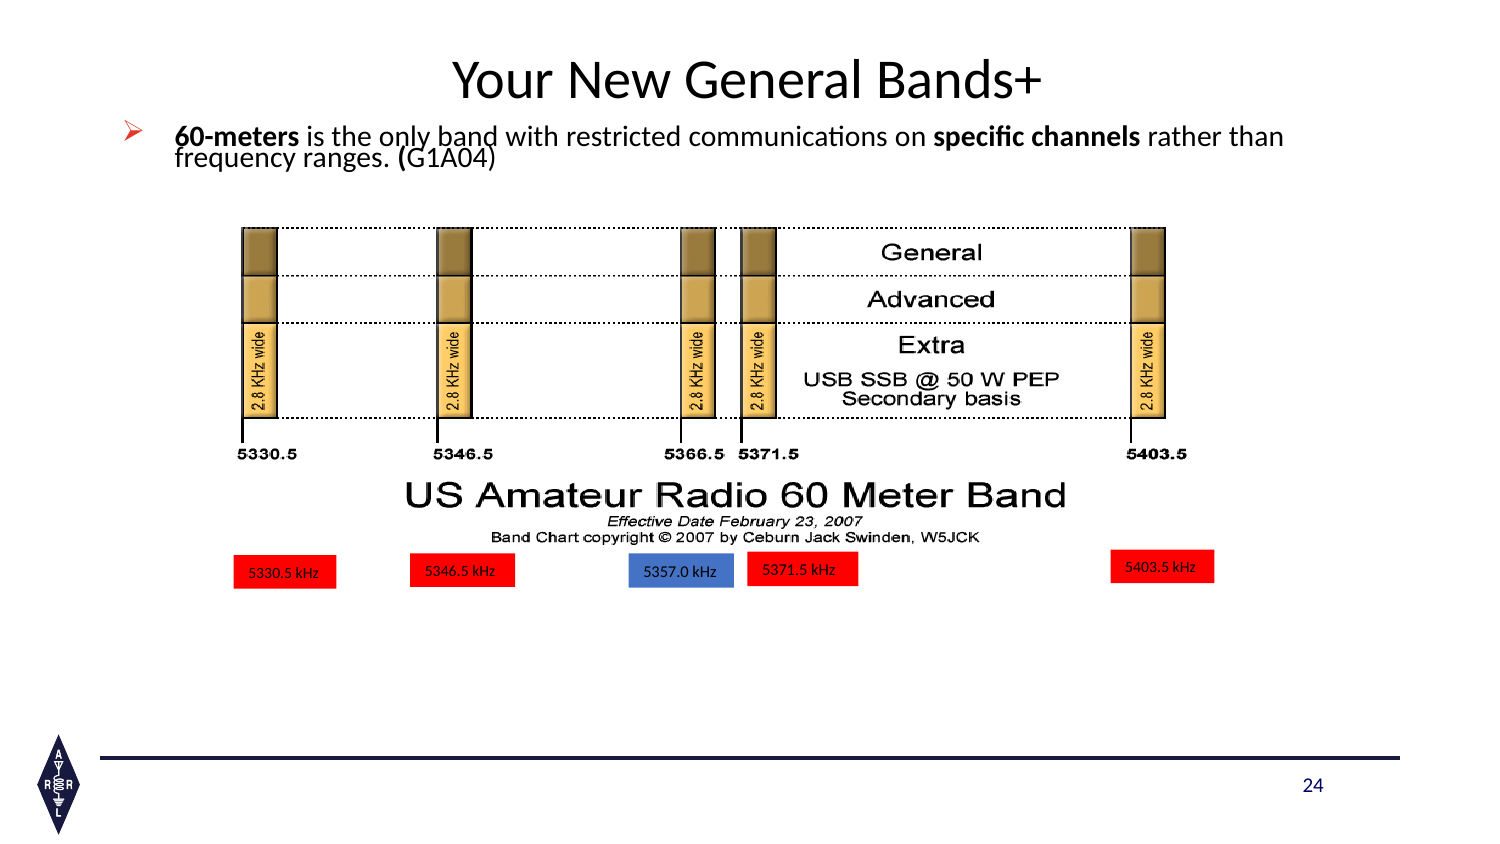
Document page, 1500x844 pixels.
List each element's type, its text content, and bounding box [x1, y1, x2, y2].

slide_number 24 [1302, 761, 1400, 807]
title Your New General Bands+ [216, 43, 1280, 125]
text_box 5371.5 kHz [747, 551, 859, 587]
text_box 5330.5 kHz [233, 555, 337, 589]
text_box 5357.0 kHz [628, 553, 734, 588]
list 60-meters is the only band with restricted communications on specific channels rather than frequency ranges. (G1A04) Five discreet, upper sideband voice channels No Morse code and no data transmissions [121, 125, 1375, 476]
text_box 5403.5 kHz [1110, 551, 1215, 584]
text_box 5346.5 kHz [410, 553, 516, 587]
picture [37, 734, 80, 835]
picture [231, 218, 1229, 551]
